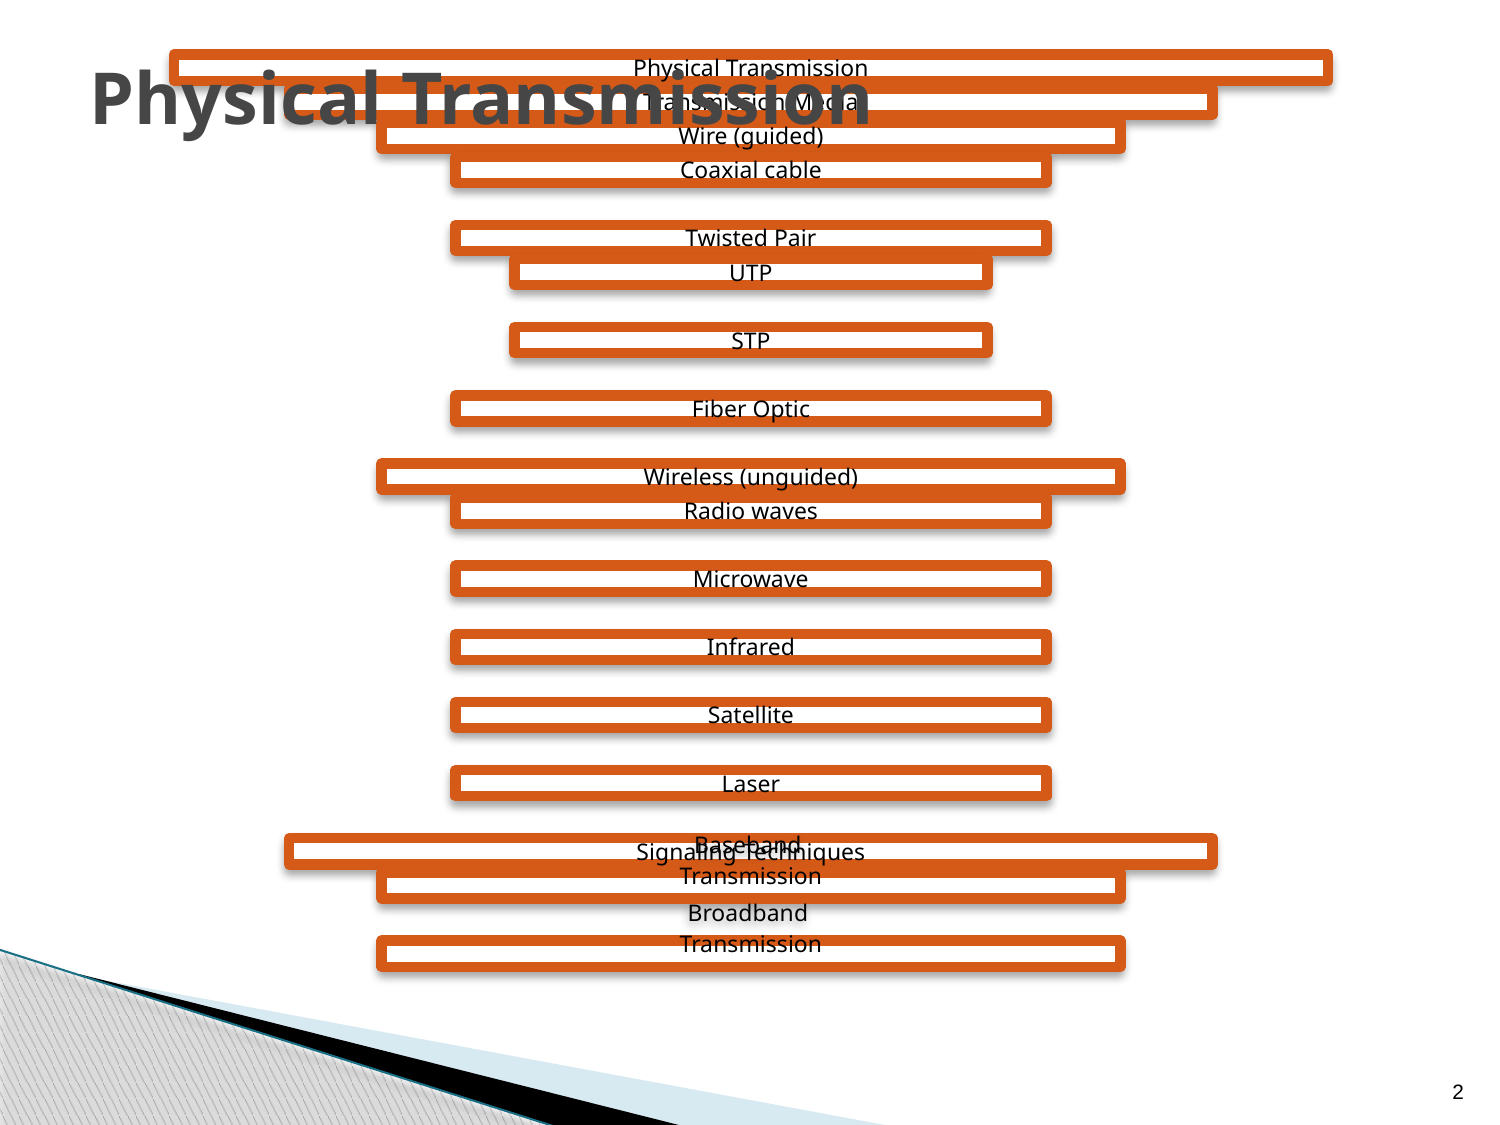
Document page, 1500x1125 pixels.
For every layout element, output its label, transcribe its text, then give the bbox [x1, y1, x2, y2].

title Physical Transmission [75, 45, 1425, 54]
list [29, 54, 1473, 1036]
slide_number 2 [1418, 1051, 1479, 1112]
